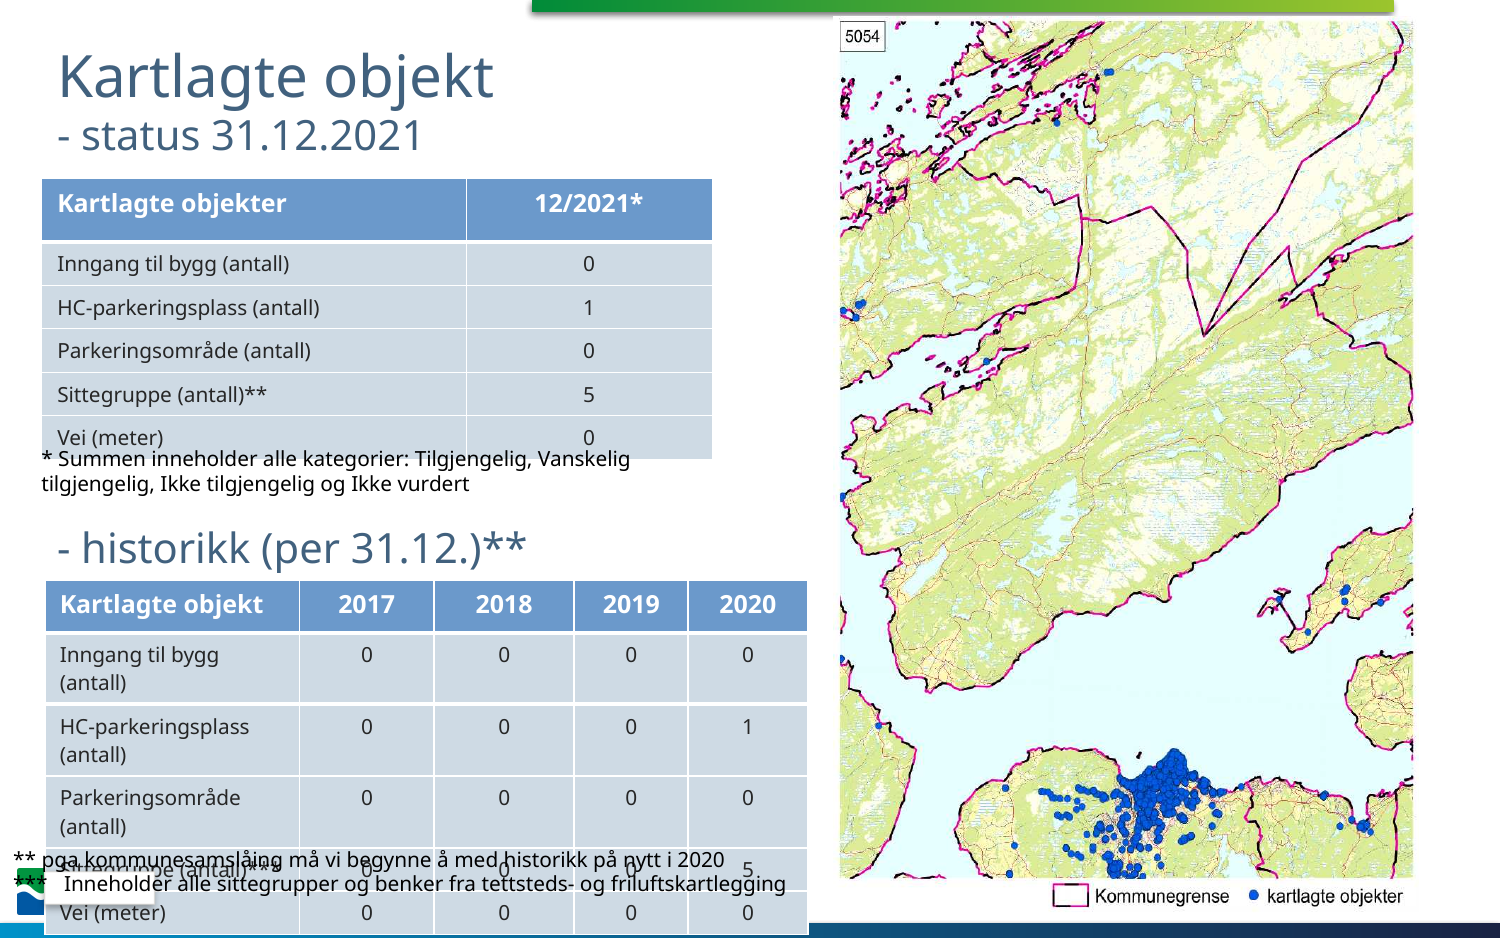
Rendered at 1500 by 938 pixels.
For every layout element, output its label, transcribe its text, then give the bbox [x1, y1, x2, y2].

table_cell 0 [300, 904, 433, 934]
table_cell 0 [575, 635, 687, 702]
table_cell 1 [467, 286, 712, 328]
table_cell Vei (meter) [46, 904, 299, 934]
table_cell Inngang til bygg (antall) [42, 244, 466, 285]
table_cell 0 [689, 892, 807, 934]
table_cell 0 [435, 777, 573, 838]
table_cell 0 [435, 635, 573, 702]
table_cell 0 [435, 706, 573, 775]
table_cell 5 [467, 373, 712, 415]
text_box ** pga kommunesamslåing må vi begynne å med historikk på nytt i 2020 *** Inneholder alle sittegrupper og benker fra tettsteds- og friluftskartlegging [0, 838, 802, 904]
table_cell 1 [689, 706, 807, 775]
table_cell 5 [802, 849, 807, 890]
table_cell 0 [300, 706, 433, 775]
table_header 2018 [435, 581, 573, 631]
text_box * Summen inneholder alle kategorier: Tilgjengelig, Vanskelig tilgjengelig, Ikke tilgjengelig og Ikke vurdert [26, 438, 711, 504]
table_header 12/2021* [467, 179, 712, 240]
table_cell HC-parkeringsplass (antall) [42, 286, 466, 328]
table_cell 0 [689, 777, 807, 847]
text_box - historikk (per 31.12.)** [42, 496, 828, 580]
table_cell 0 [467, 244, 712, 285]
table_cell 0 [467, 329, 712, 372]
table_header Kartlagte objekt [46, 581, 299, 631]
table_cell 0 [575, 904, 687, 934]
table_cell HC-parkeringsplass (antall) [46, 706, 299, 775]
text_box Kartlagte objekt - status 31.12.2021 [42, 24, 828, 167]
table_header 2019 [575, 581, 687, 631]
table_cell 0 [575, 706, 687, 775]
table_header 2017 [300, 581, 433, 631]
table_cell 0 [689, 635, 807, 702]
table_cell 0 [300, 635, 433, 702]
table_cell Parkeringsområde (antall) [46, 777, 299, 838]
table_cell Sittegruppe (antall)** [42, 373, 466, 415]
picture [833, 16, 1419, 913]
table_cell 0 [435, 904, 573, 934]
table_header Kartlagte objekter [42, 179, 466, 240]
table_cell Inngang til bygg (antall) [46, 635, 299, 702]
table_header 2020 [689, 581, 807, 631]
table_cell 0 [575, 777, 687, 838]
table_cell Vei (meter) [42, 416, 466, 438]
table_cell Parkeringsområde (antall) [42, 329, 466, 372]
table_cell 0 [300, 777, 433, 838]
table_cell 0 [467, 416, 712, 459]
